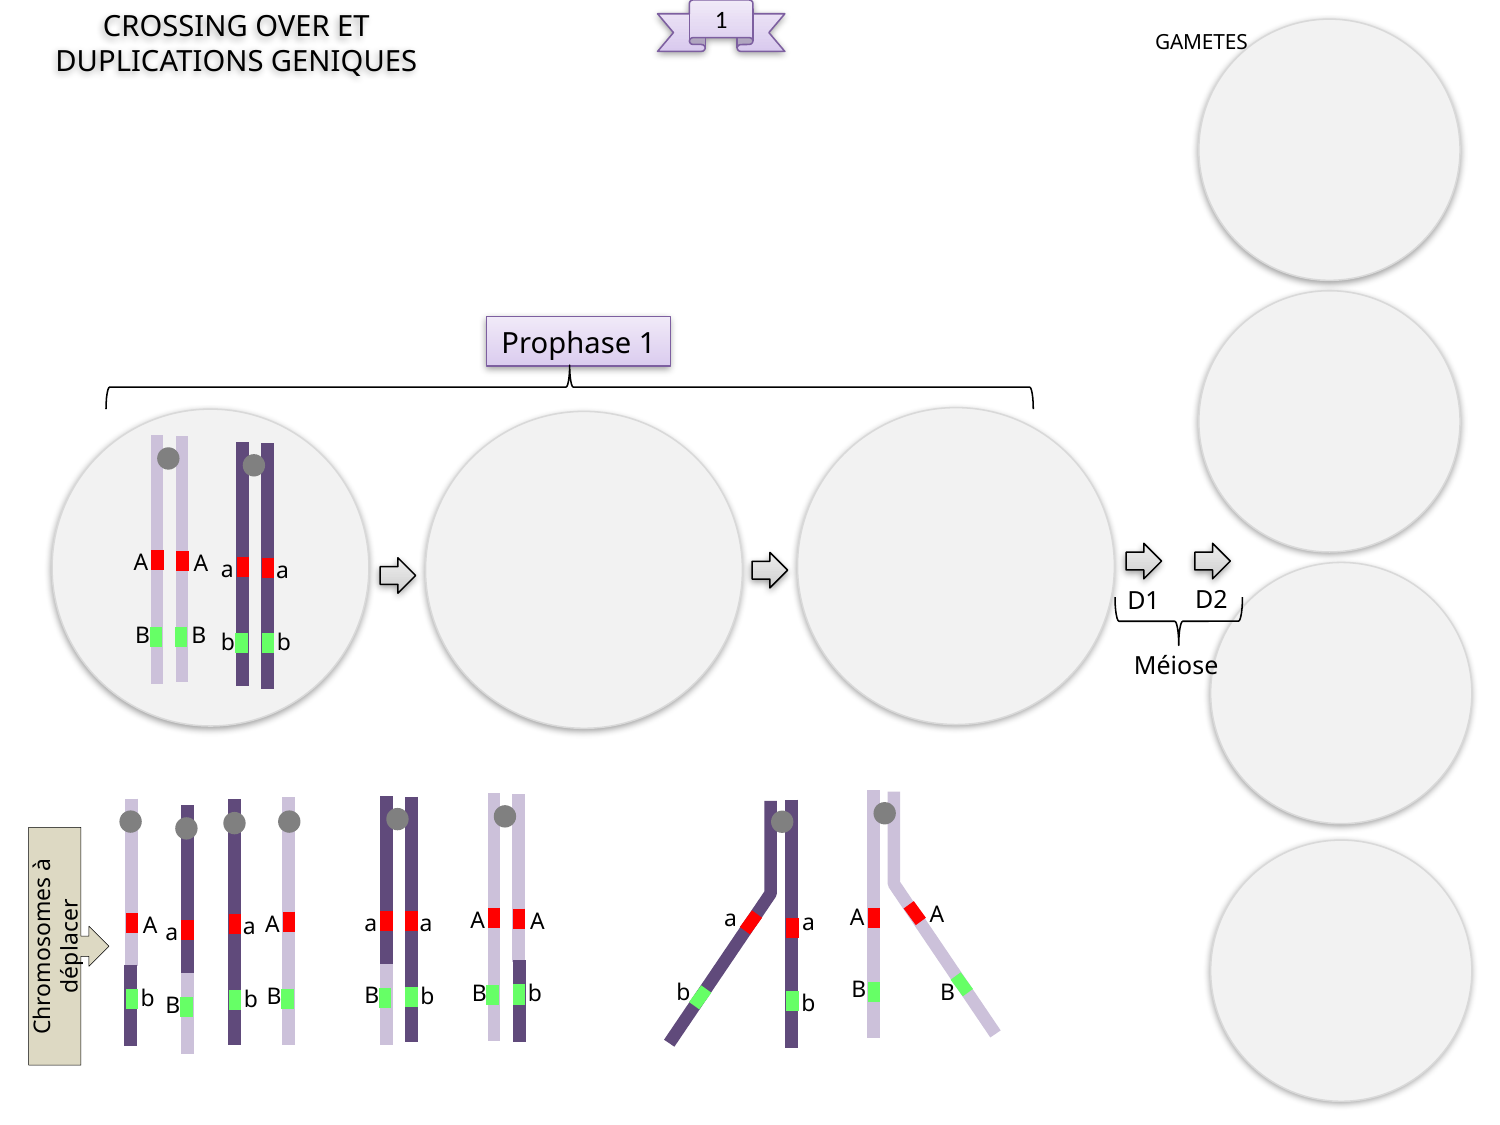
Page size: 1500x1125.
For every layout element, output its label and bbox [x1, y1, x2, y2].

text_box [205, 442, 305, 689]
text_box [223, 799, 272, 1046]
text_box [349, 795, 449, 1045]
text_box [661, 799, 830, 1048]
text_box [118, 435, 222, 684]
text_box [455, 793, 559, 1043]
text_box [250, 796, 301, 1046]
text_box [835, 789, 996, 1039]
text_box [0, 0, 1473, 1102]
text_box [150, 805, 198, 1055]
text_box [119, 798, 171, 1047]
